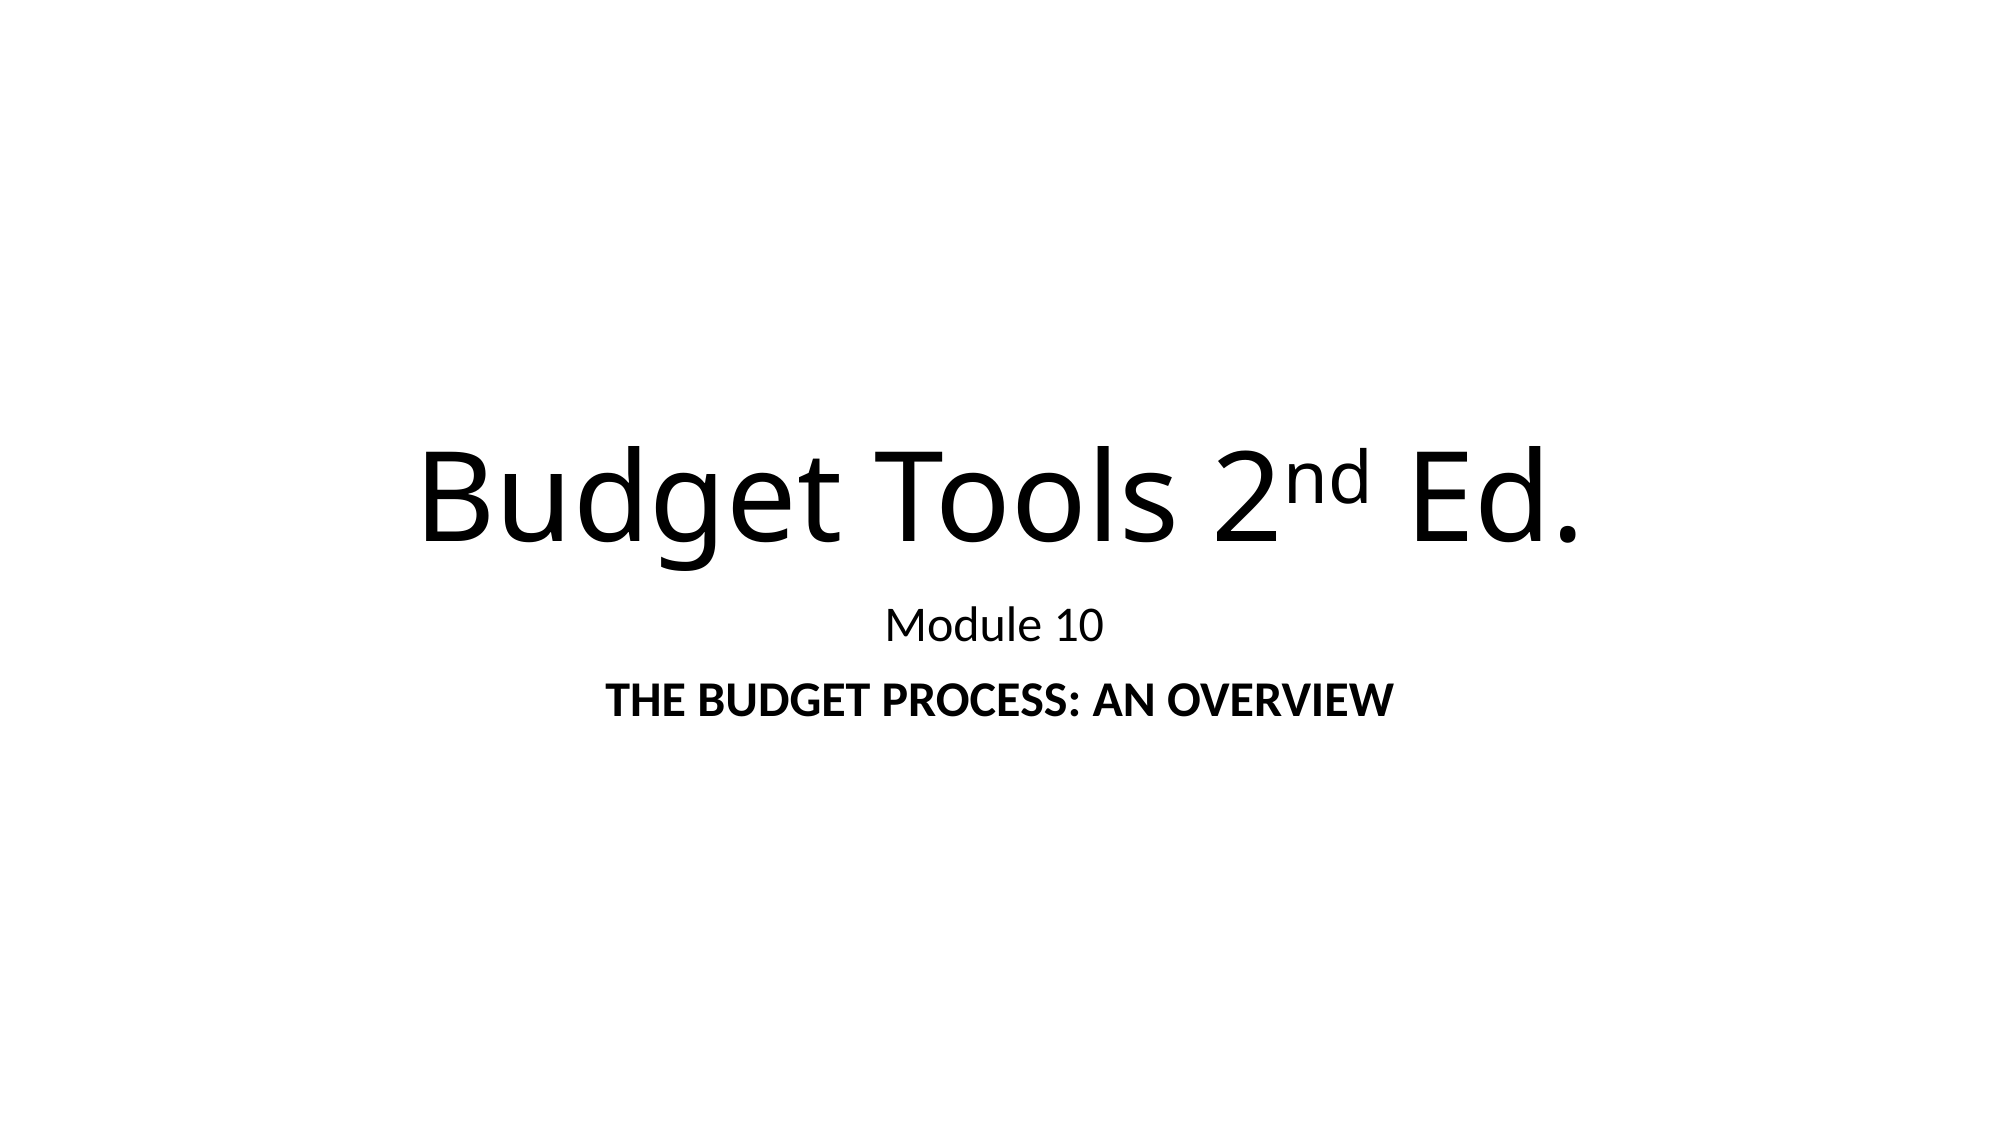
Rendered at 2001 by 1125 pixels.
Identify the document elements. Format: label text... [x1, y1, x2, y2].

title Budget Tools 2nd Ed. [249, 184, 1750, 576]
subtitle Module 10 The Budget Process: An Overview [249, 590, 1750, 863]
